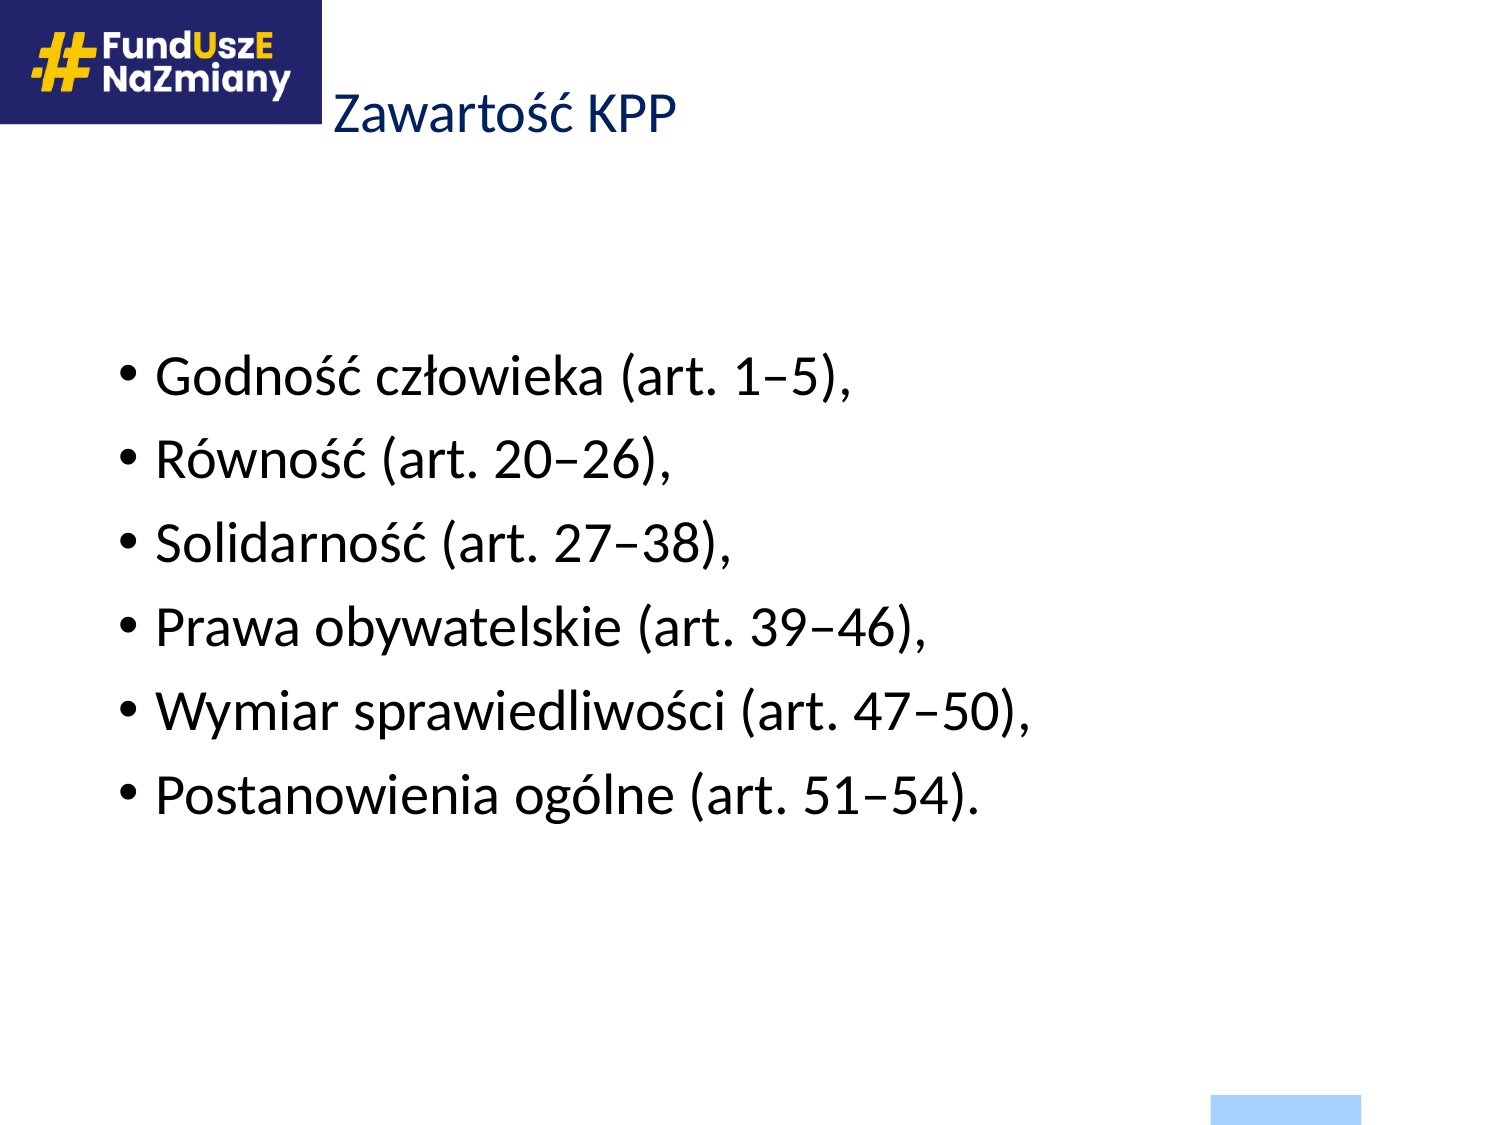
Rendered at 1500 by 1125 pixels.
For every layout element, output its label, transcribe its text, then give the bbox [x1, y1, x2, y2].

picture [0, 0, 1500, 1125]
title Zawartość KPP [318, 23, 1500, 203]
list Godność człowieka (art. 1–5), Równość (art. 20–26), Solidarność (art. 27–38), Prawa obywatelskie (art. 39–46), Wymiar sprawiedliwości (art. 47–50), Postanowienia ogólne (art. 51–54). [103, 337, 1397, 1048]
